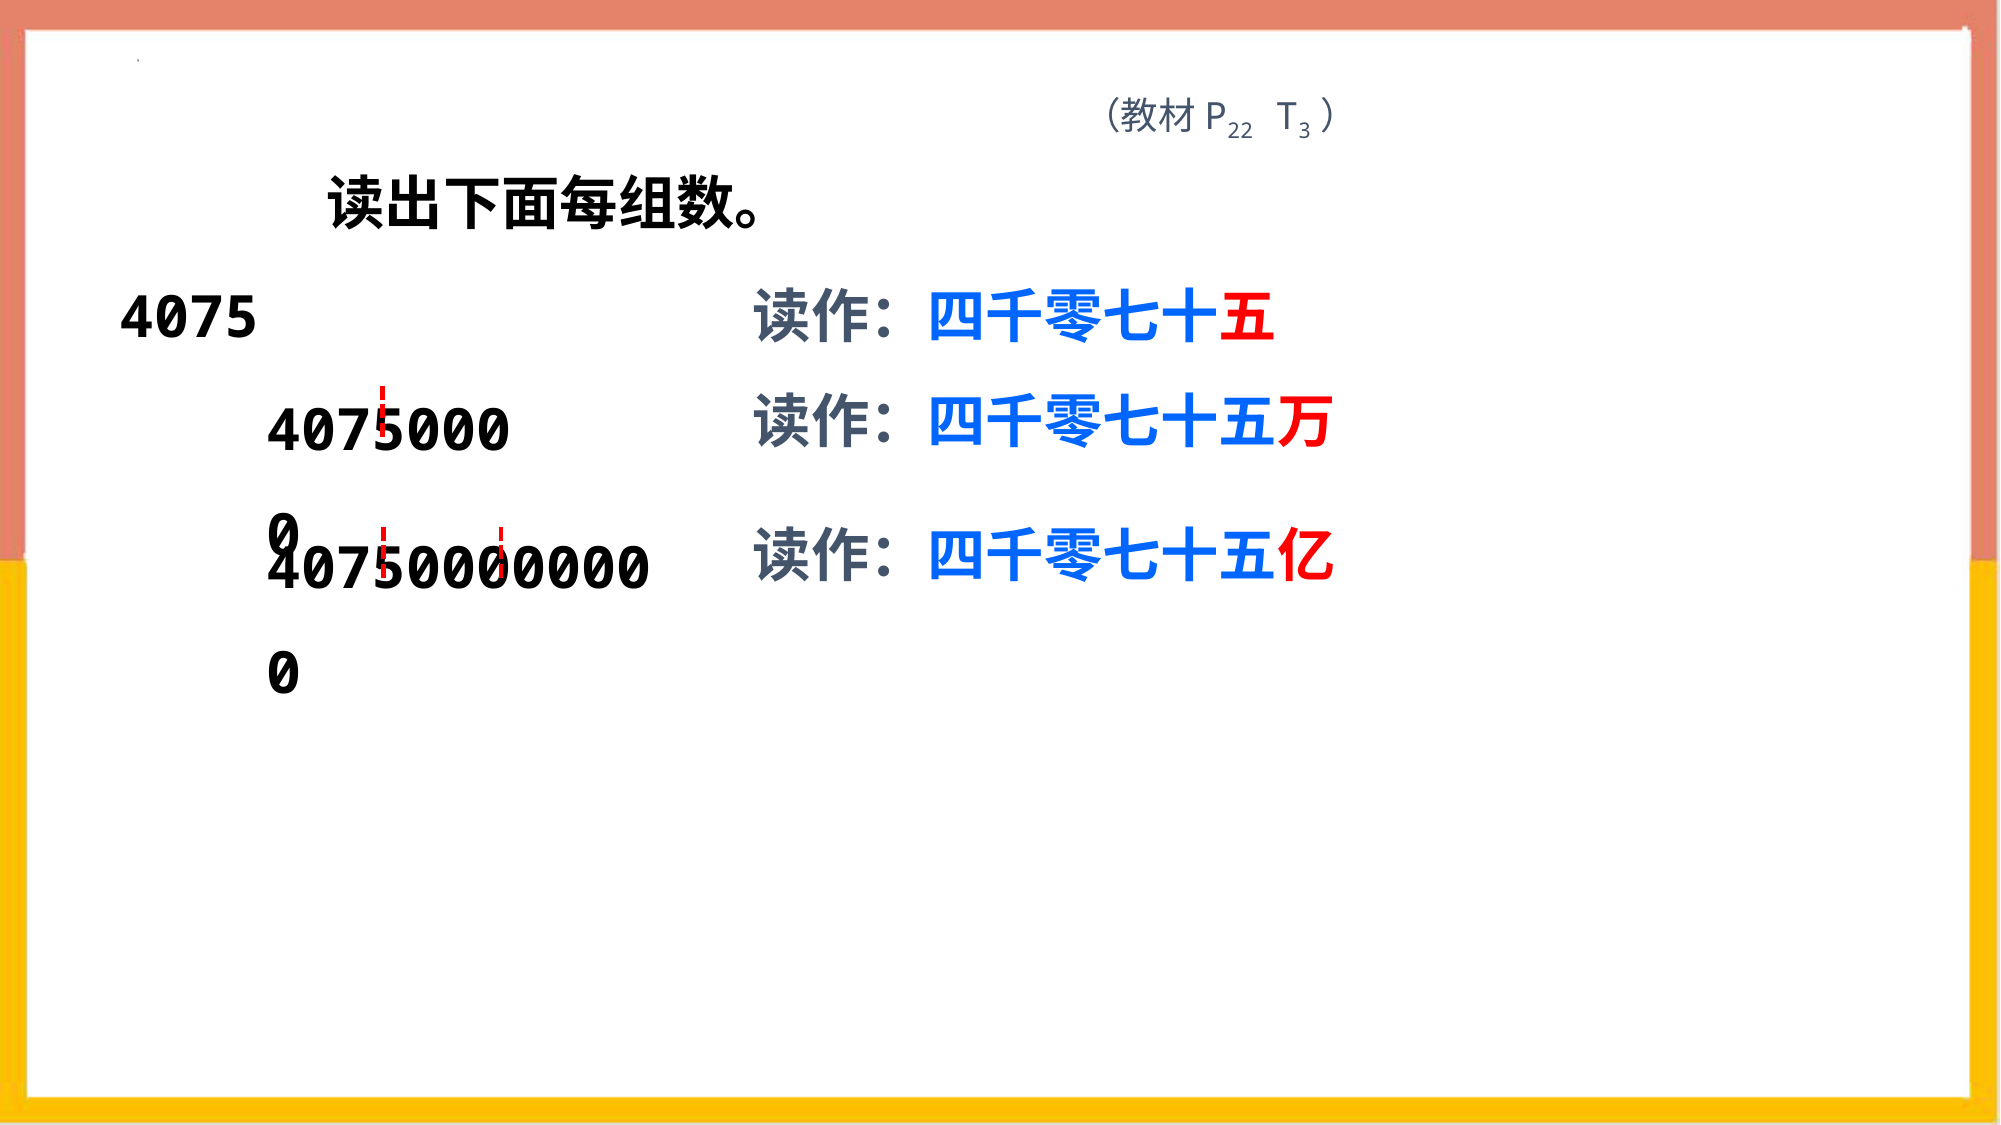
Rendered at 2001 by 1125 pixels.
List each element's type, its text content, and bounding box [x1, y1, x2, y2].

text_box 407500000000 [252, 488, 699, 818]
text_box 40750000 [252, 349, 550, 488]
text_box 4075 [104, 236, 671, 357]
text_box 读作：四千零七十五 [738, 236, 1317, 357]
text_box （教材P22 T3） [1068, 84, 1373, 151]
text_box 读作：四千零七十五万 [738, 341, 1441, 462]
text_box 读出下面每组数。 [312, 123, 879, 244]
text_box 读作：四千零七十五亿 [738, 475, 1441, 596]
picture [0, 0, 2001, 1125]
